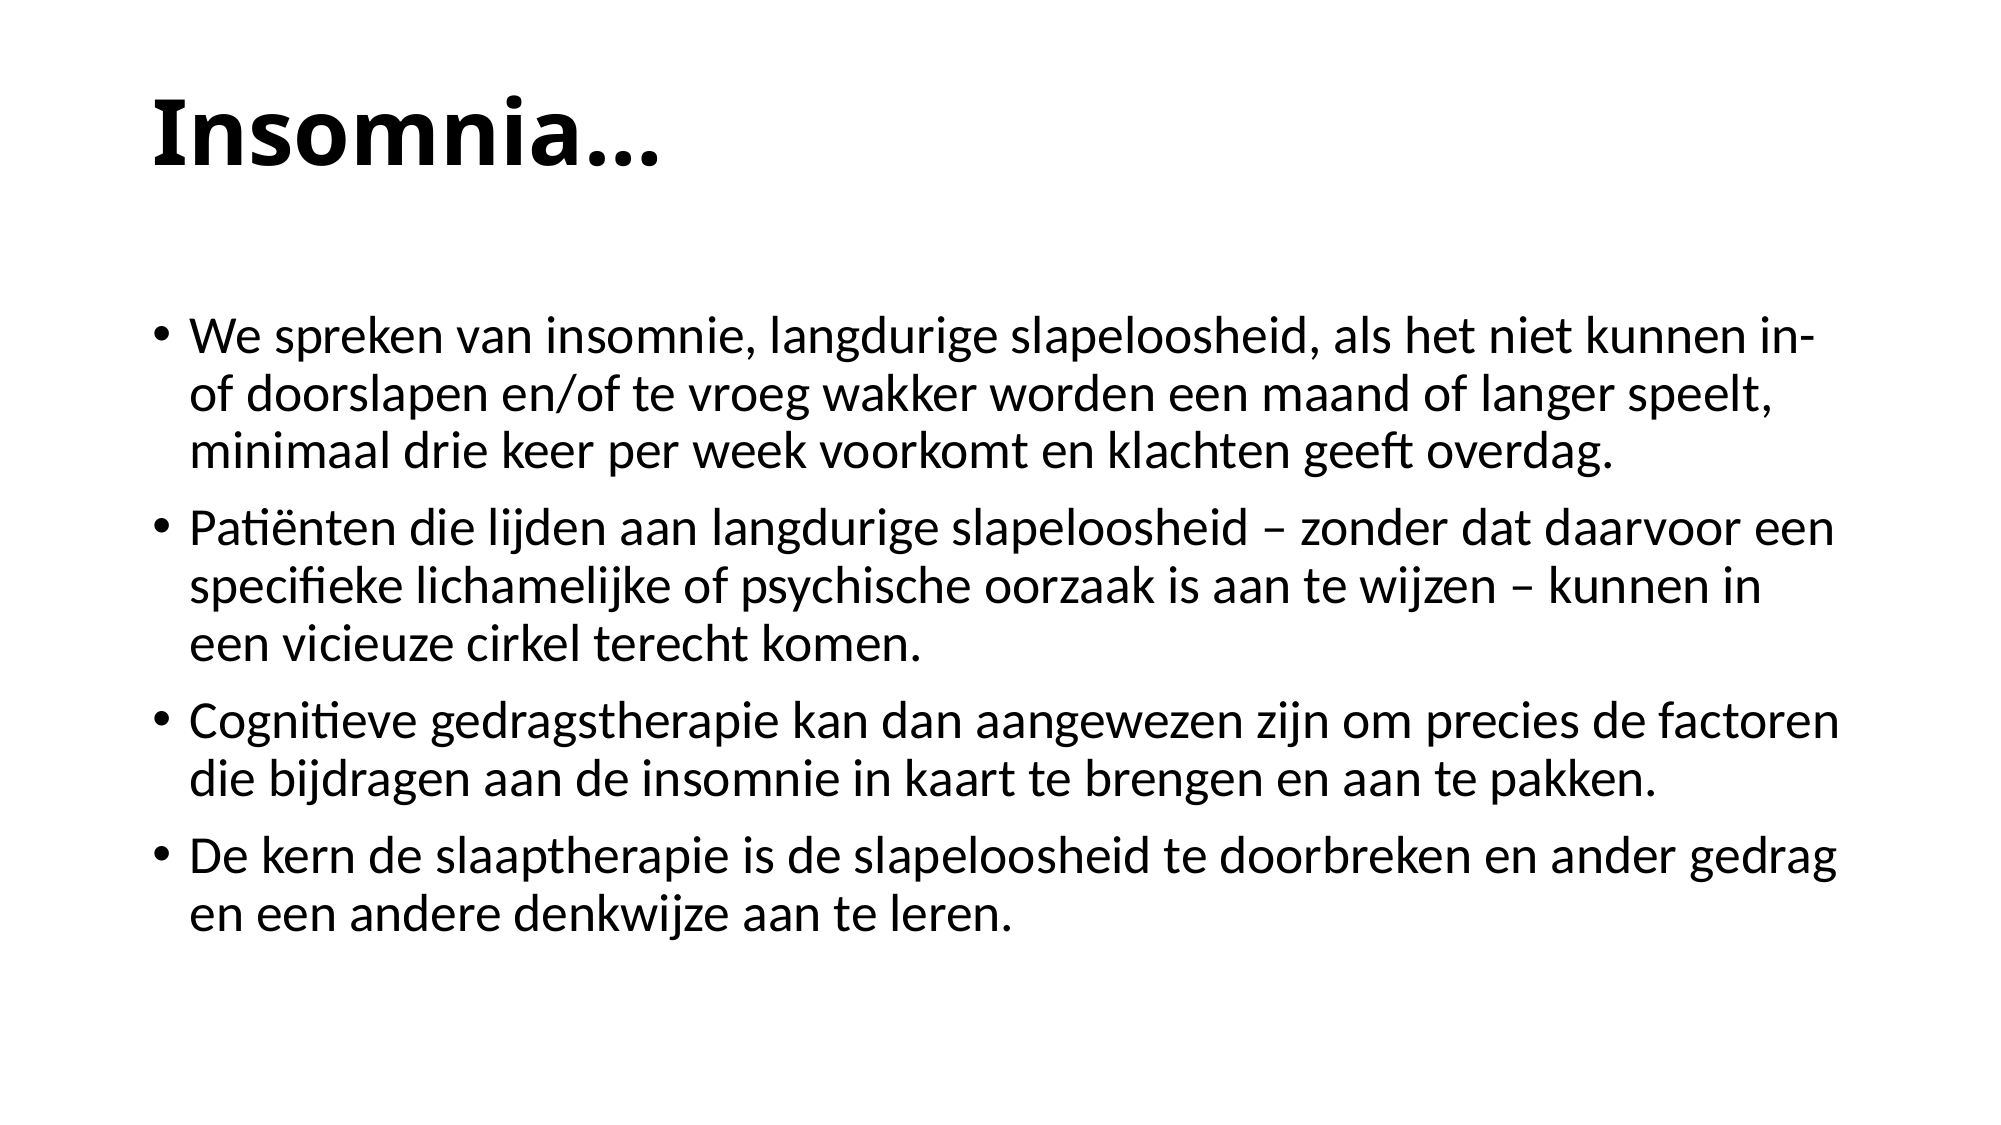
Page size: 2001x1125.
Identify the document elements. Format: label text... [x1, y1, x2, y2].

list We spreken van insomnie, langdurige slapeloosheid, als het niet kunnen in- of doorslapen en/of te vroeg wakker worden een maand of langer speelt, minimaal drie keer per week voorkomt en klachten geeft overdag. Patiënten die lijden aan langdurige slapeloosheid – zonder dat daarvoor een specifieke lichamelijke of psychische oorzaak is aan te wijzen – kunnen in een vicieuze cirkel terecht komen. Cognitieve gedragstherapie kan dan aangewezen zijn om precies de factoren die bijdragen aan de insomnie in kaart te brengen en aan te pakken. De kern de slaaptherapie is de slapeloosheid te doorbreken en ander gedrag en een andere denkwijze aan te leren. [137, 299, 1863, 1014]
title Insomnia… [137, 82, 1863, 299]
